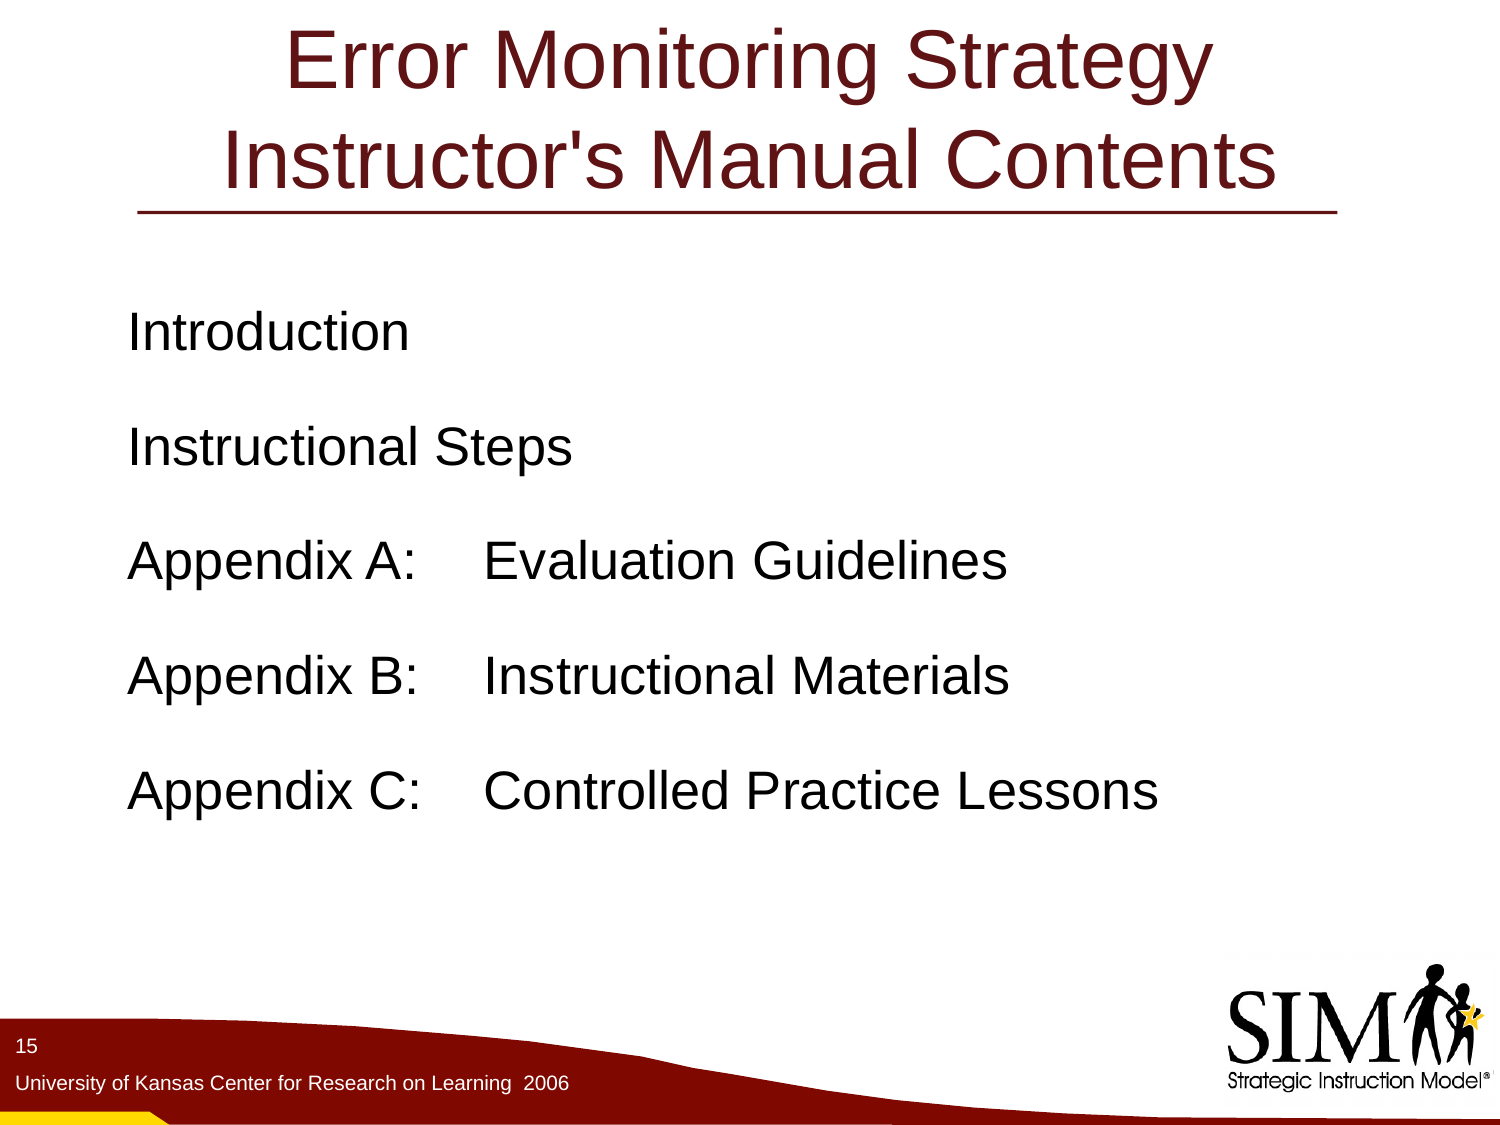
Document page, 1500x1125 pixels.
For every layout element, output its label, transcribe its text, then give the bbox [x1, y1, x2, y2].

slide_number 15 [0, 1024, 313, 1062]
list Introduction Instructional Steps Appendix A: Evaluation Guidelines Appendix B: Instructional Materials Appendix C: Controlled Practice Lessons [112, 249, 1388, 901]
title Error Monitoring Strategy Instructor's Manual Contents [112, 74, 1388, 213]
picture [1222, 948, 1500, 1108]
footer University of Kansas Center for Research on Learning 2006 [0, 1062, 626, 1101]
